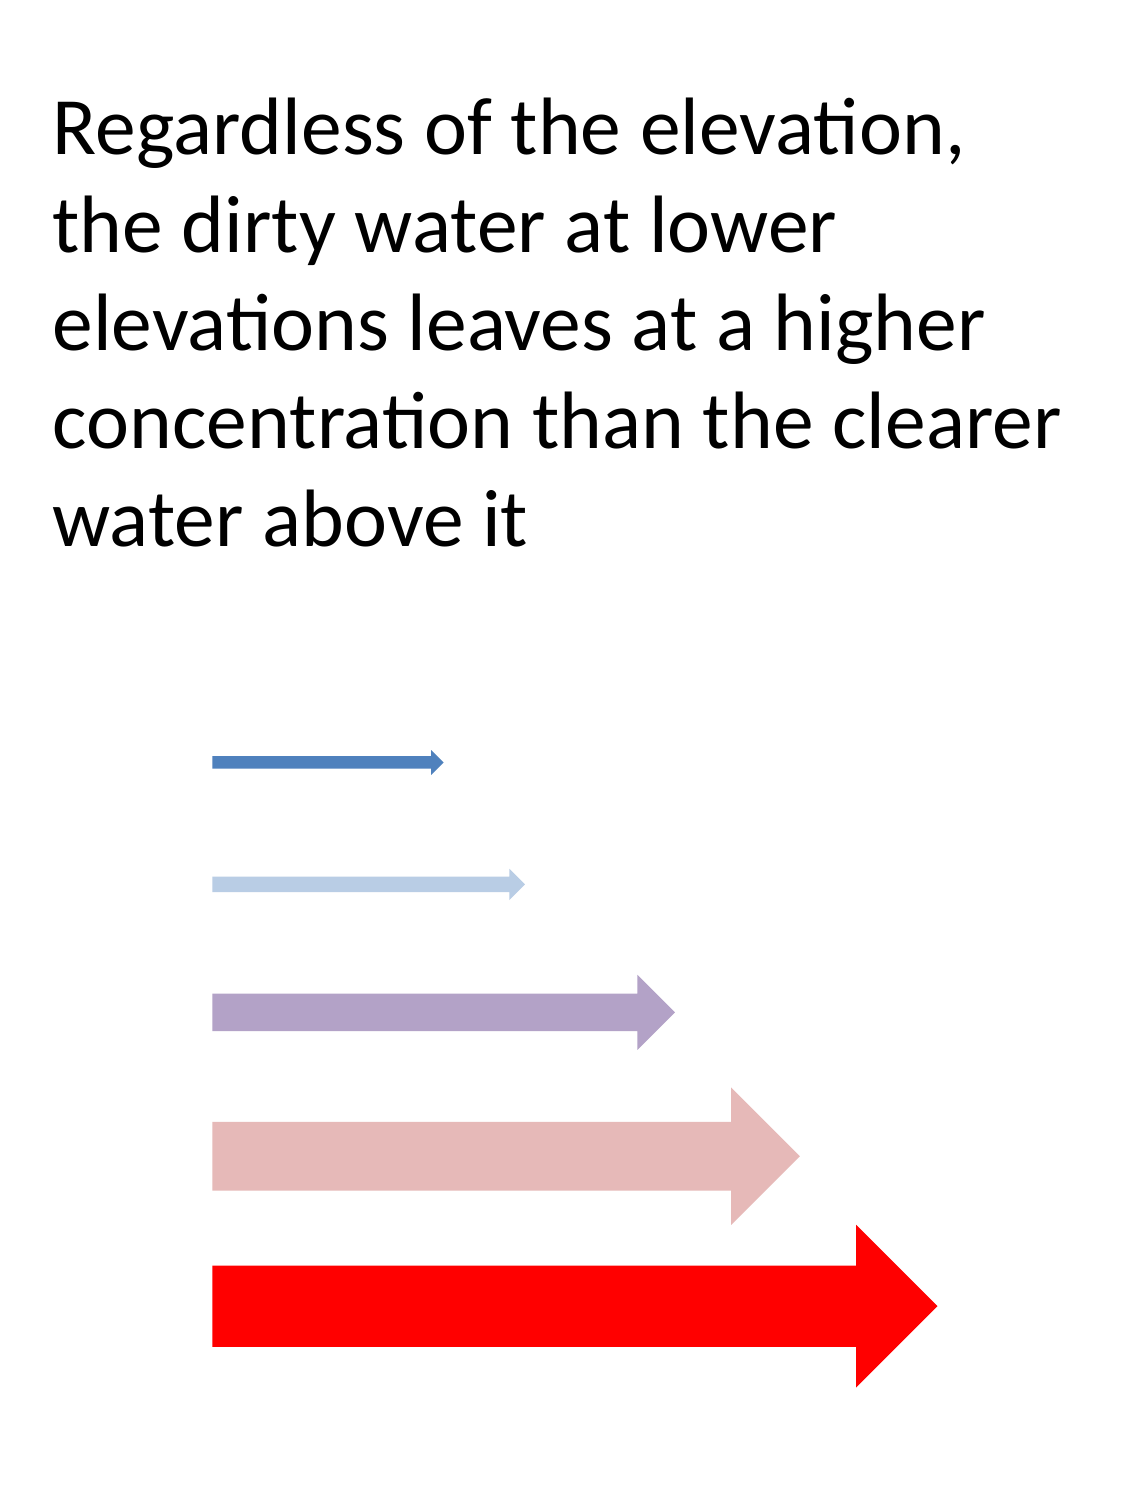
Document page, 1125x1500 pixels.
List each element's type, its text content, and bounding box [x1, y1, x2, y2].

title Regardless of the elevation, the dirty water at lower elevations leaves at a higher concentration than the clearer water above it [37, 60, 1088, 575]
text_box [210, 866, 528, 902]
text_box [210, 748, 446, 777]
text_box [210, 1223, 940, 1390]
text_box [210, 1085, 802, 1227]
text_box [210, 973, 678, 1052]
